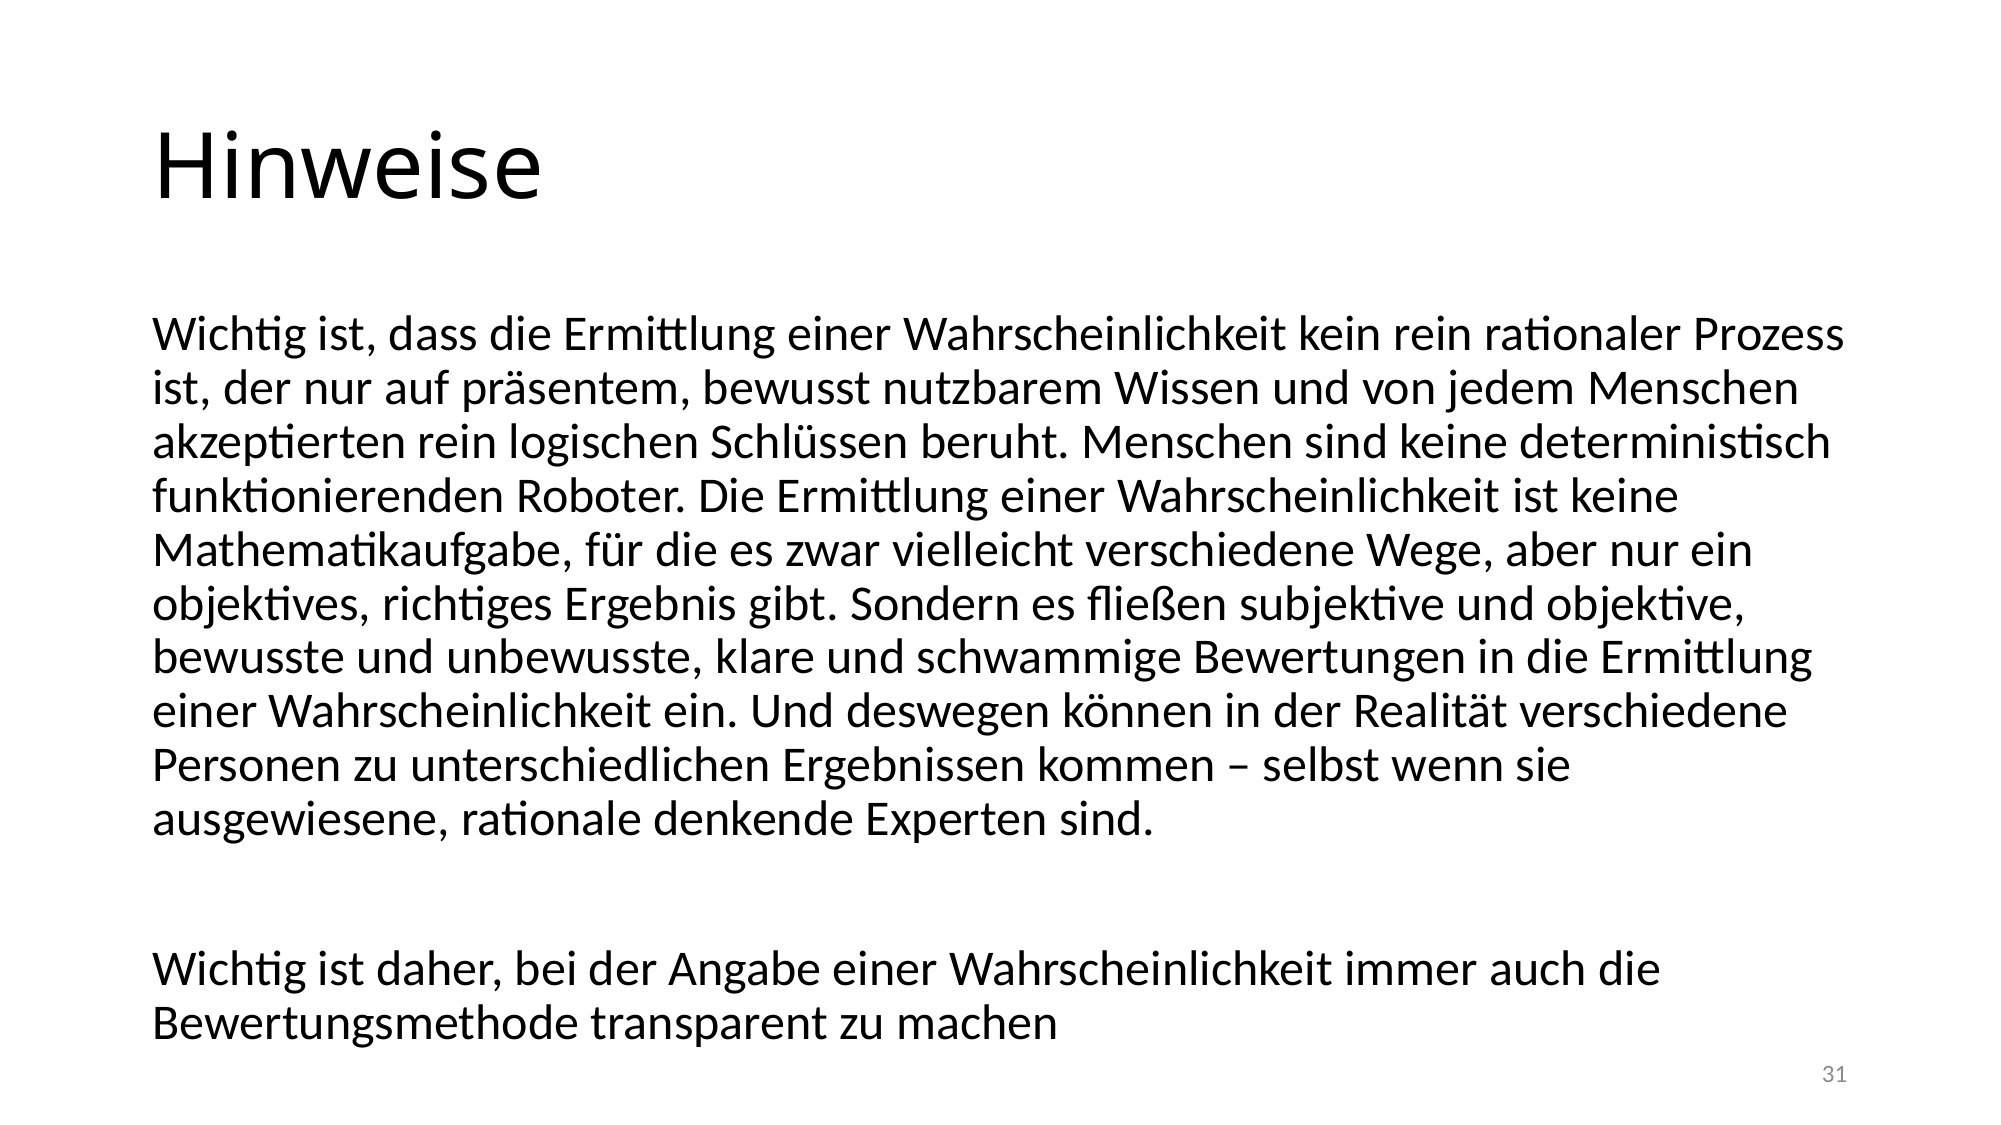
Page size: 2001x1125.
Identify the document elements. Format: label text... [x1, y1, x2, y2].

slide_number 31 [1412, 1042, 1863, 1103]
title Hinweise [137, 59, 1882, 278]
list Wichtig ist, dass die Ermittlung einer Wahrscheinlichkeit kein rein rationaler Prozess ist, der nur auf präsentem, bewusst nutzbarem Wissen und von jedem Menschen akzeptierten rein logischen Schlüssen beruht. Menschen sind keine deterministisch funktionierenden Roboter. Die Ermittlung einer Wahrscheinlichkeit ist keine Mathematikaufgabe, für die es zwar vielleicht verschiedene Wege, aber nur ein objektives, richtiges Ergebnis gibt. Sondern es fließen subjektive und objektive, bewusste und unbewusste, klare und schwammige Bewertungen in die Ermittlung einer Wahrscheinlichkeit ein. Und deswegen können in der Realität verschiedene Personen zu unterschiedlichen Ergebnissen kommen – selbst wenn sie ausgewiesene, rationale denkende Experten sind. Wichtig ist daher, bei der Angabe einer Wahrscheinlichkeit immer auch die Bewertungsmethode transparent zu machen [137, 299, 1863, 1014]
